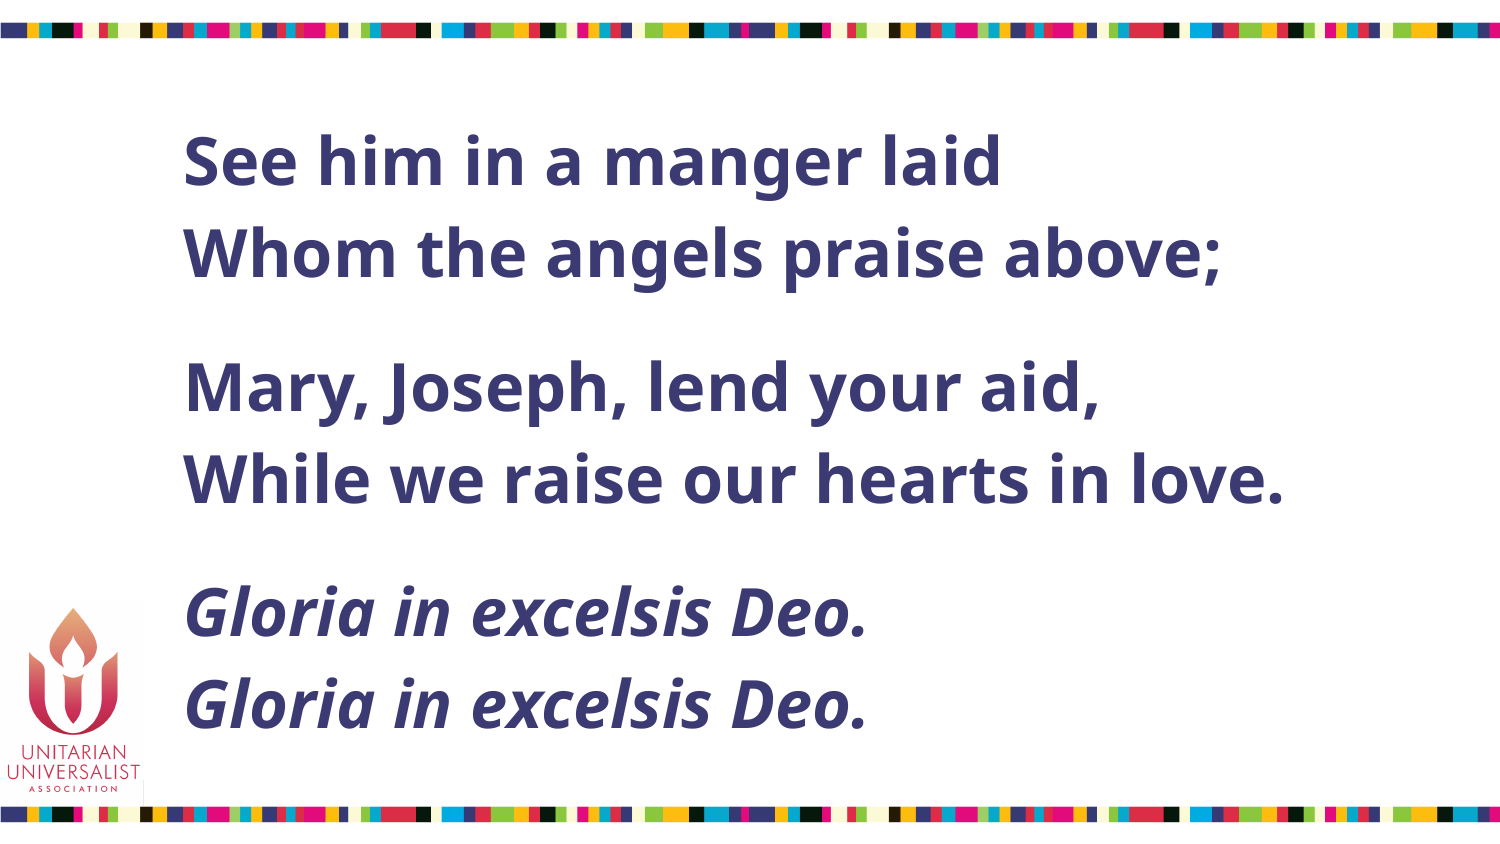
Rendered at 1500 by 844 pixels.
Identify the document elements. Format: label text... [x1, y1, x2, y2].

picture [0, 22, 1500, 40]
picture [0, 600, 1500, 824]
text_box See him in a manger laid Whom the angels praise above; Mary, Joseph, lend your aid, While we raise our hearts in love. Gloria in excelsis Deo. Gloria in excelsis Deo. [168, 91, 1421, 757]
